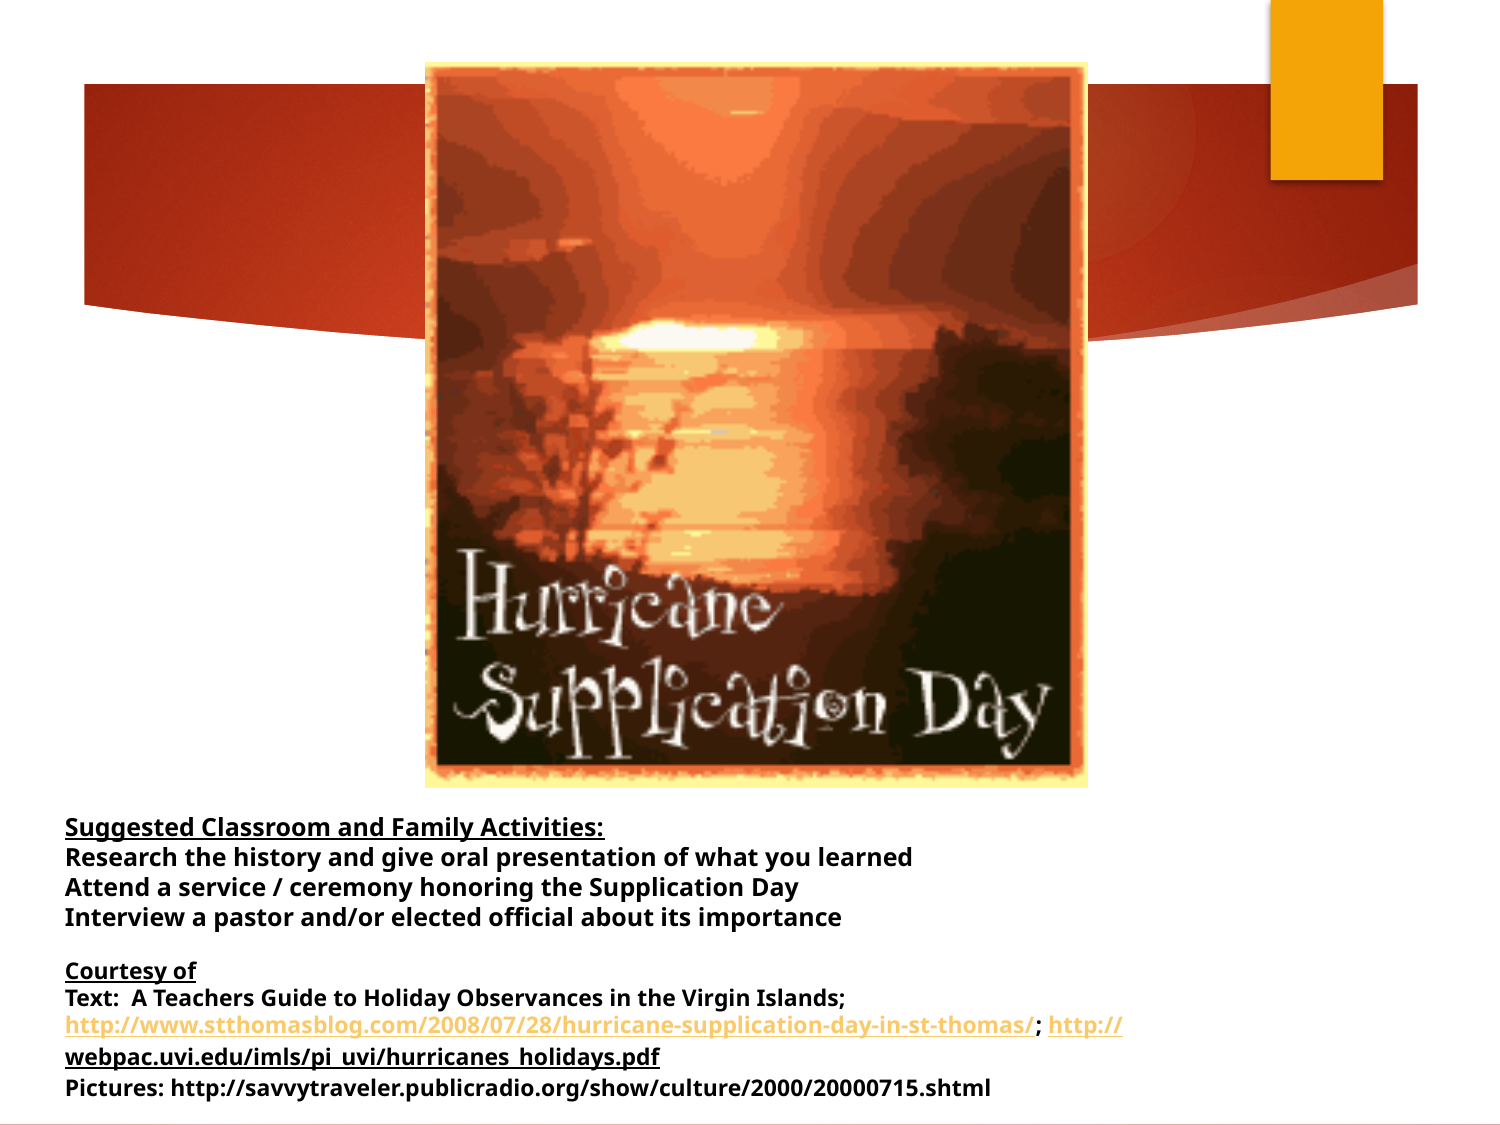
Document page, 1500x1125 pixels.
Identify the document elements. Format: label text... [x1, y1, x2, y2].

text_box Suggested Classroom and Family Activities: Research the history and give oral presentation of what you learned Attend a service / ceremony honoring the Supplication Day Interview a pastor and/or elected official about its importance [49, 804, 1413, 939]
text_box Courtesy of Text: A Teachers Guide to Holiday Observances in the Virgin Islands; http://www.stthomasblog.com/2008/07/28/hurricane-supplication-day-in-st-thomas/; http://webpac.uvi.edu/imls/pi_uvi/hurricanes_holidays.pdf Pictures: http://savvytraveler.publicradio.org/show/culture/2000/20000715.shtml [50, 948, 1450, 1109]
picture [424, 62, 1088, 788]
